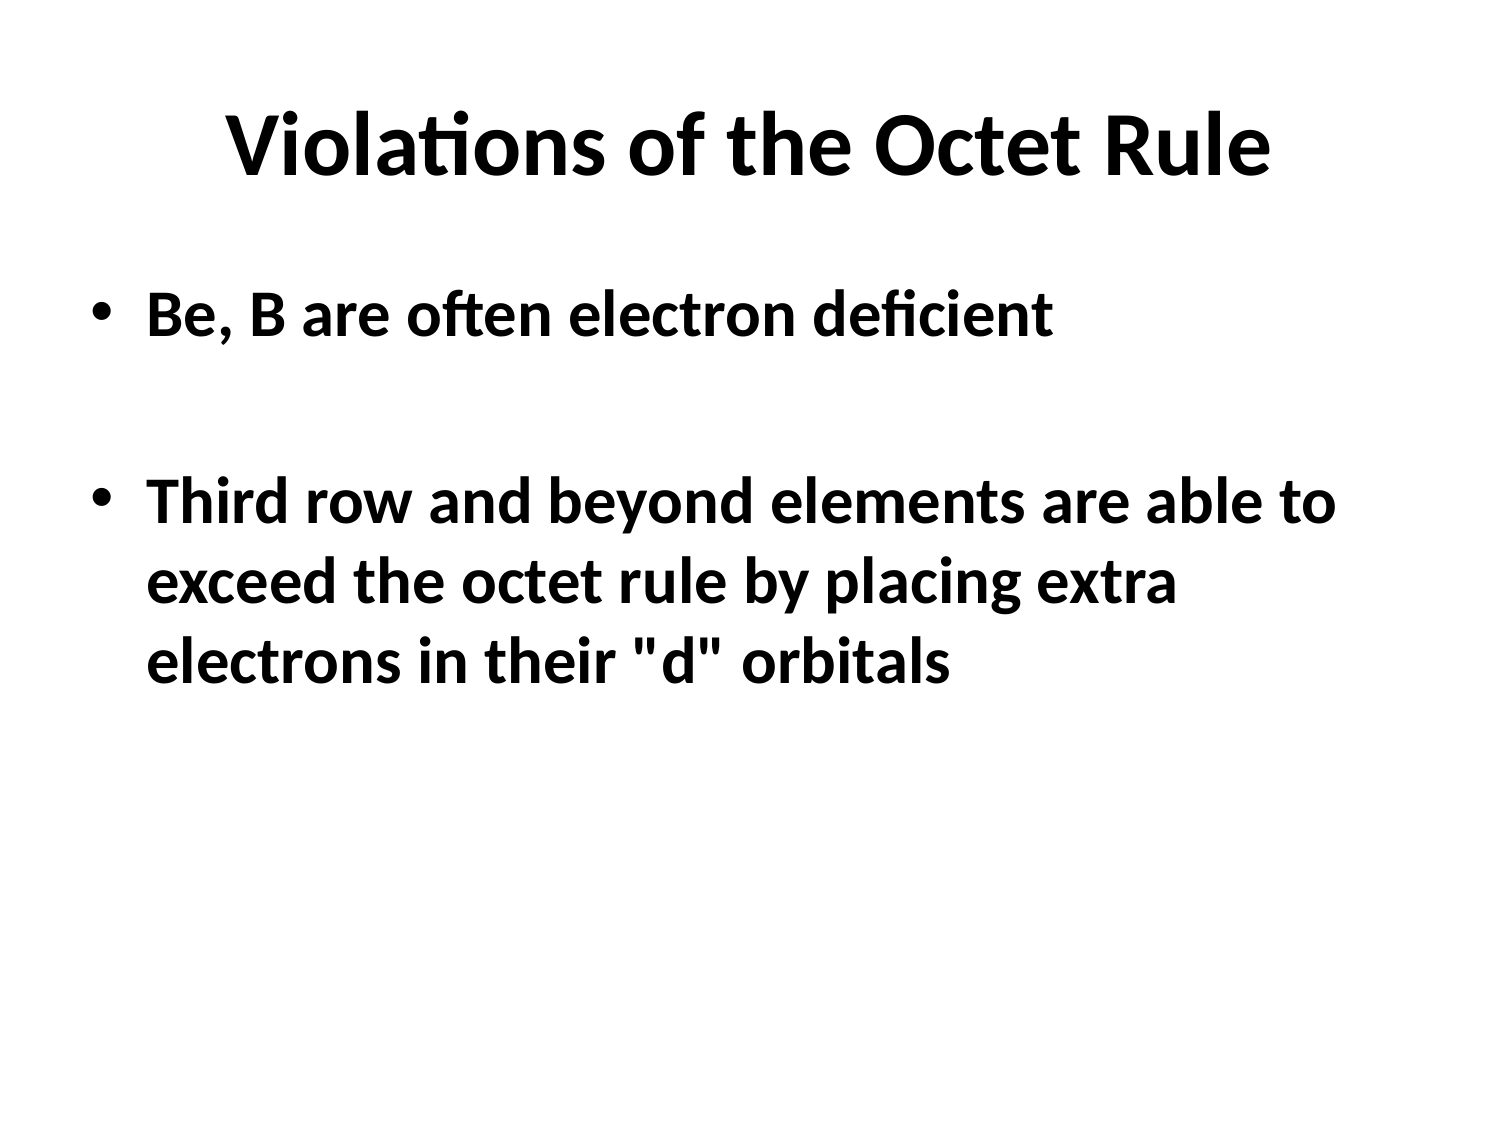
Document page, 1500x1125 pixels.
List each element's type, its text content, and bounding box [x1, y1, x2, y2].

list Be, B are often electron deficient Third row and beyond elements are able to exceed the octet rule by placing extra electrons in their "d" orbitals [75, 262, 1425, 1005]
title Violations of the Octet Rule [75, 45, 1425, 233]
